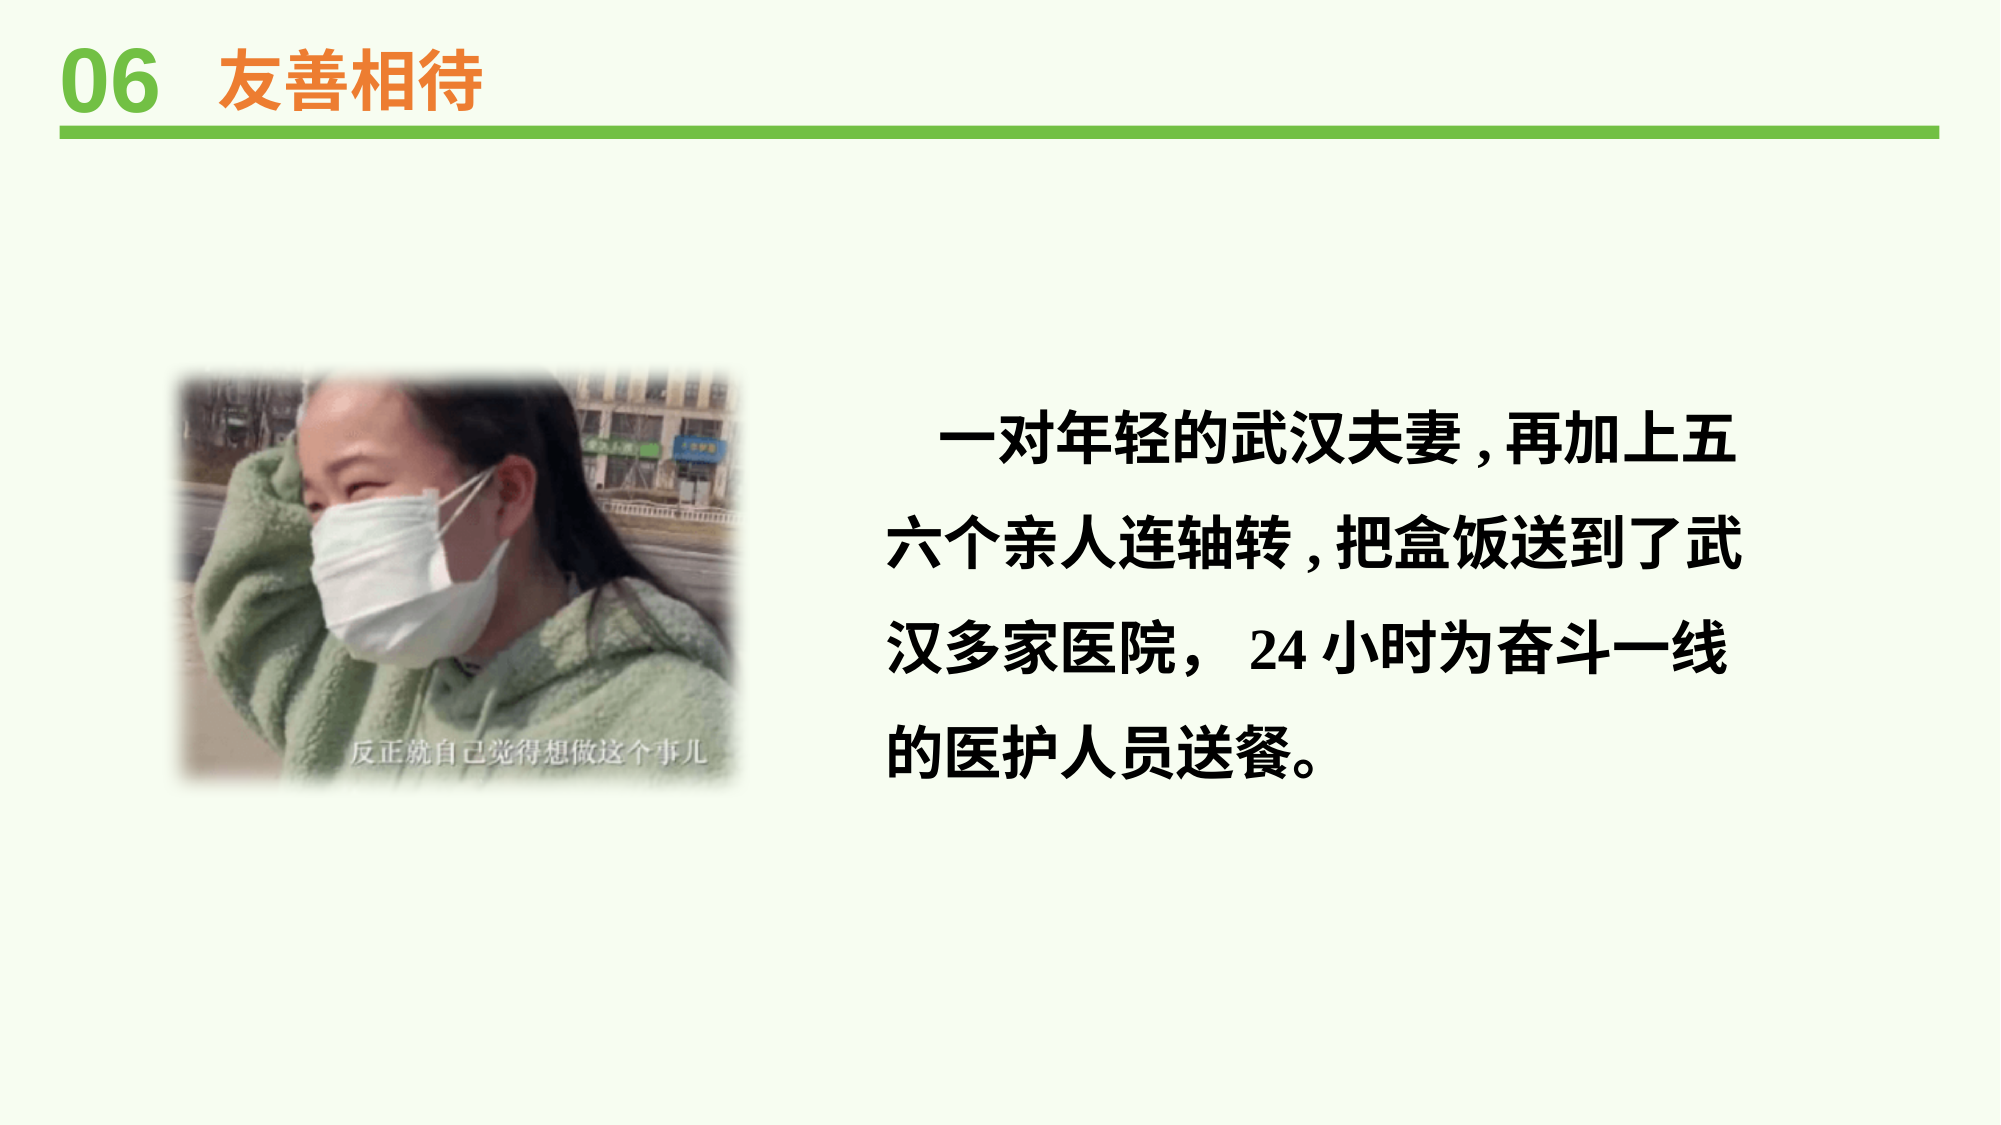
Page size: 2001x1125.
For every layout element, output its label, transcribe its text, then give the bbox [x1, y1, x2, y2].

text_box [59, 125, 1940, 140]
text_box 06 [59, 24, 161, 128]
picture [161, 360, 751, 799]
text_box 一对年轻的武汉夫妻,再加上五六个亲人连轴转,把盒饭送到了武汉多家医院，24小时为奋斗一线的医护人员送餐。 [870, 358, 1793, 794]
text_box 友善相待 [202, 31, 871, 127]
